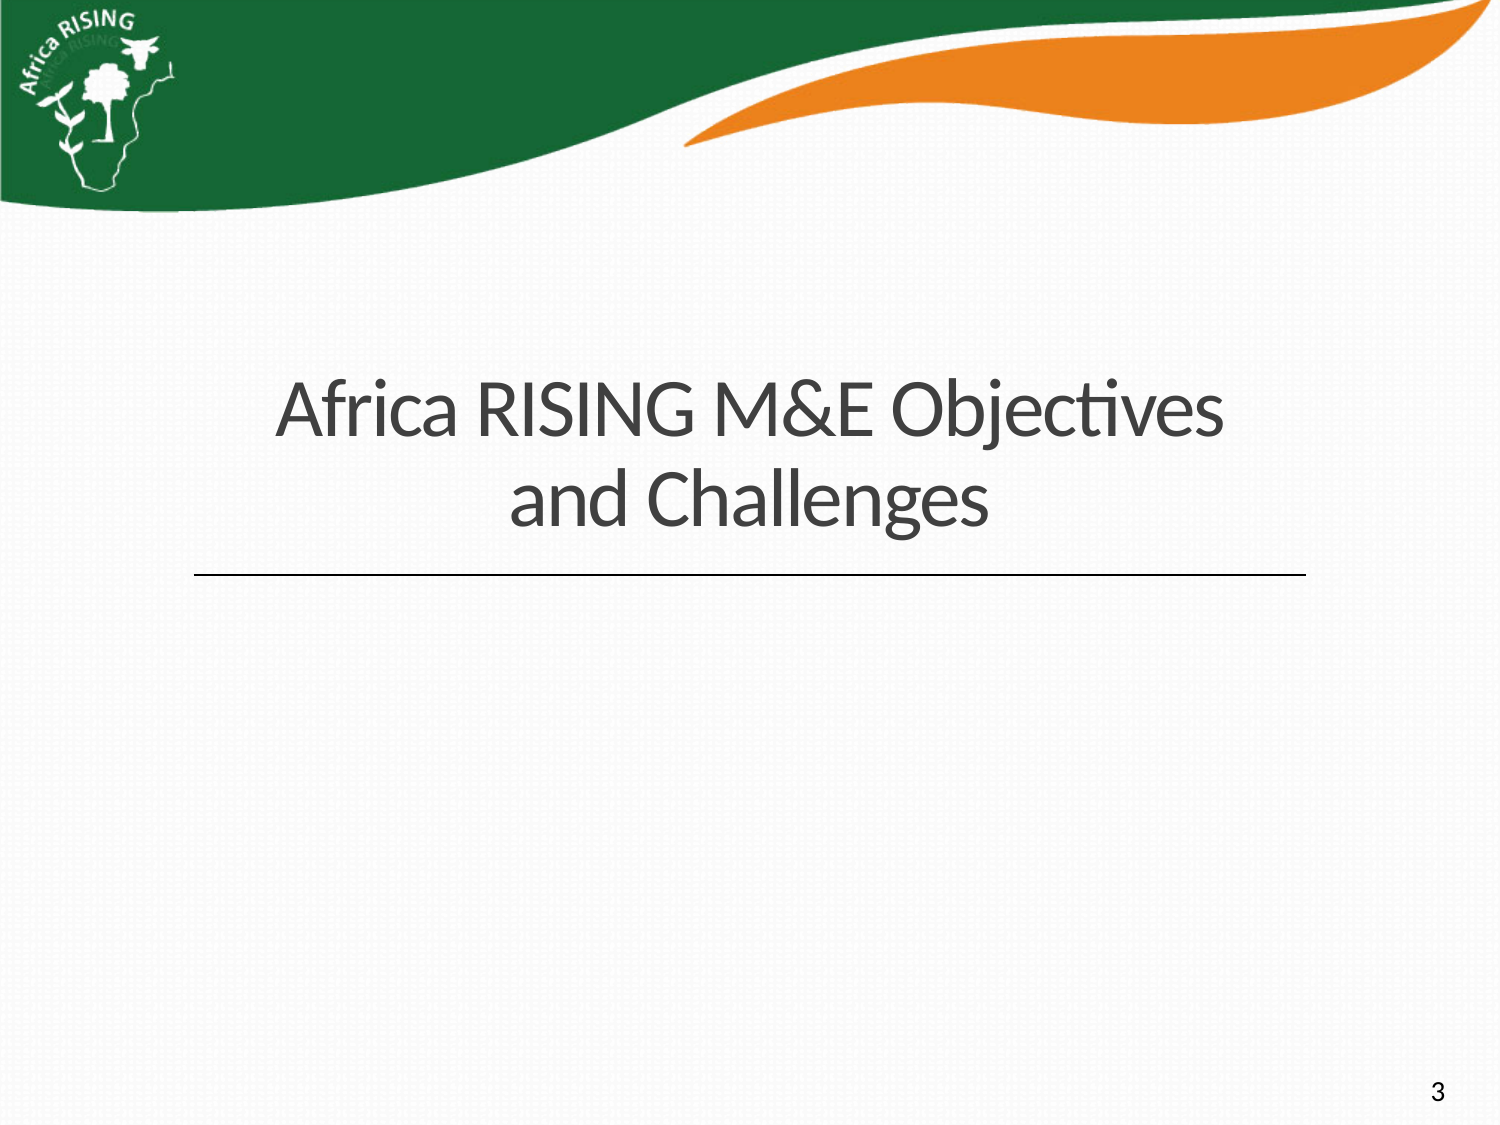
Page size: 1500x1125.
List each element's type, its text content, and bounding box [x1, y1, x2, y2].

title Africa RISING M&E Objectives and Challenges [193, 357, 1307, 575]
picture [0, 0, 1500, 213]
slide_number 3 [1362, 1062, 1463, 1103]
